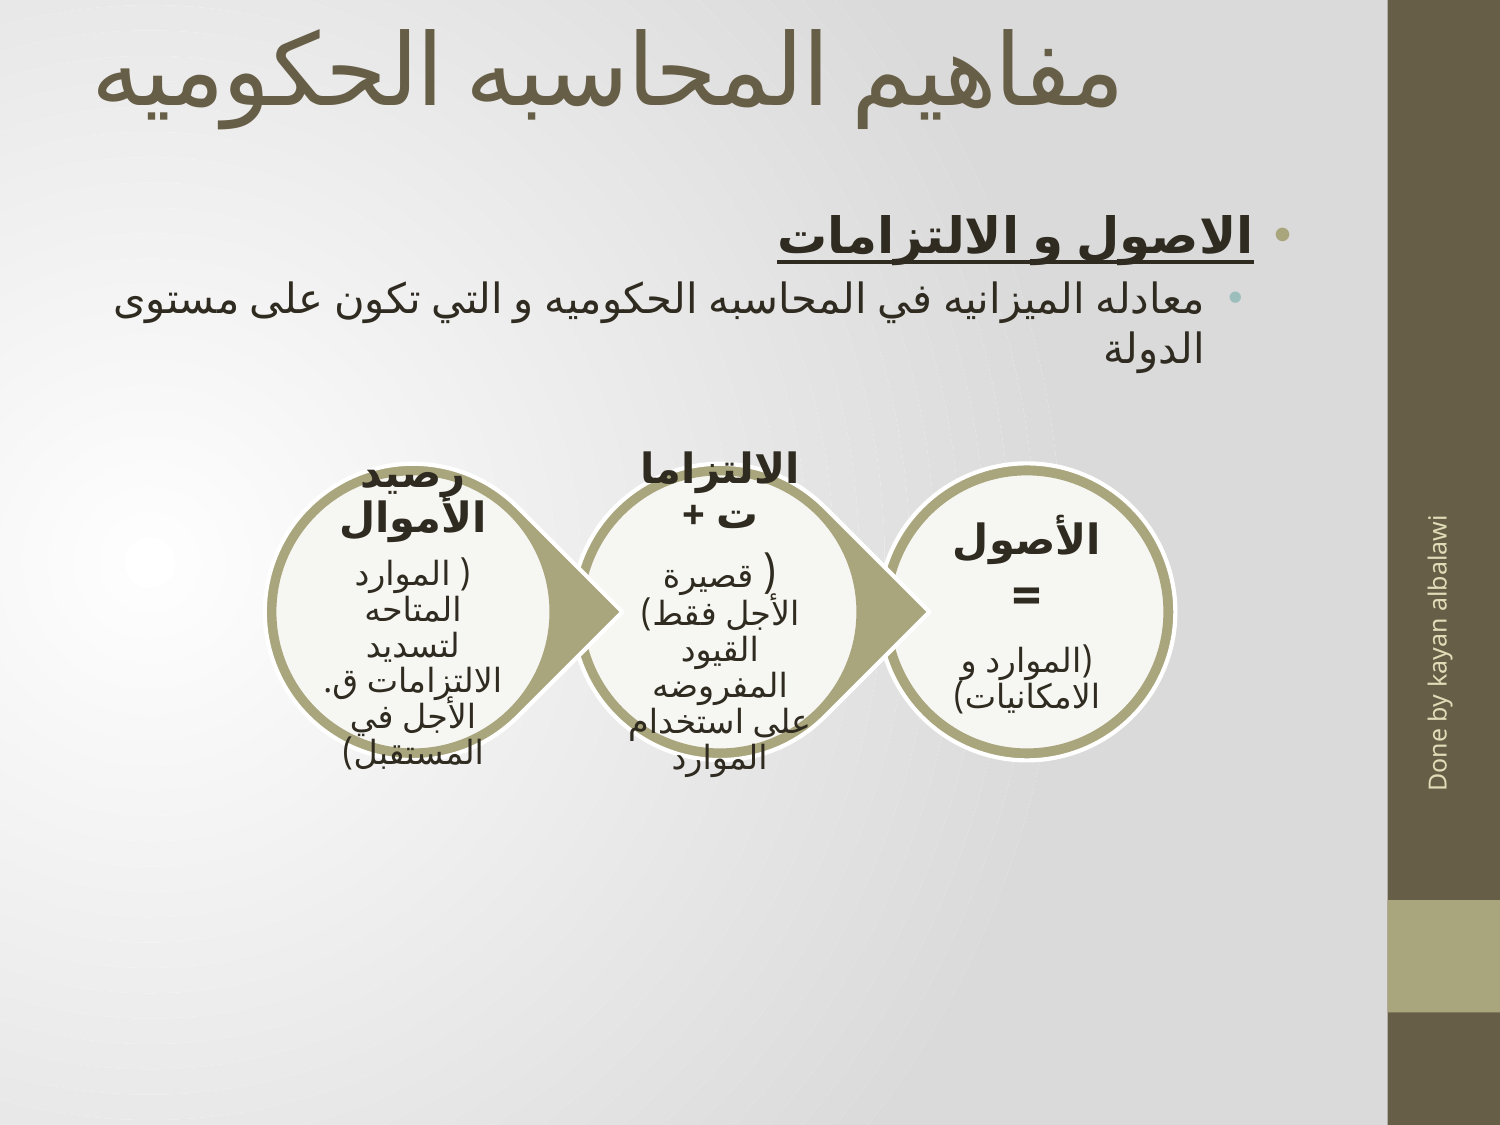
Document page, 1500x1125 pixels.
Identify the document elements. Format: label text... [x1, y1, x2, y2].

list الاصول و الالتزامات معادله الميزانيه في المحاسبه الحكوميه و التي تكون على مستوى الدولة [75, 196, 1325, 1050]
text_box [146, 349, 1232, 875]
title مفاهيم المحاسبه الحكوميه [76, 42, 1327, 209]
footer Done by kayan albalawi [1408, 500, 1469, 889]
